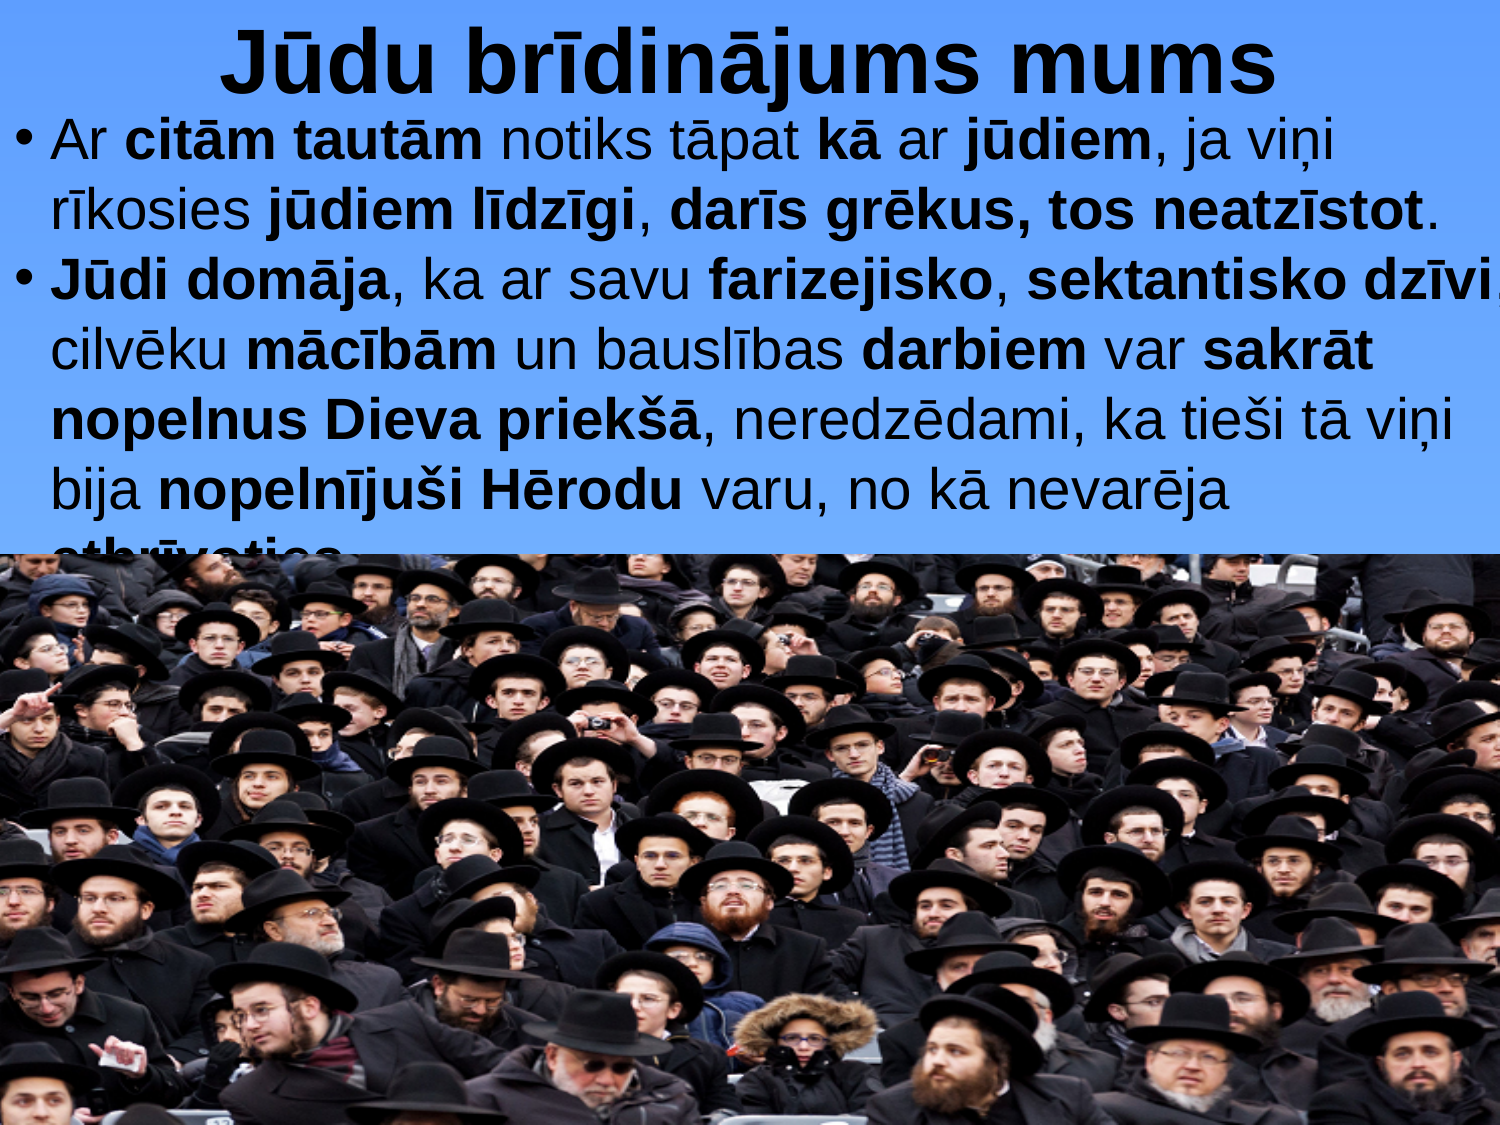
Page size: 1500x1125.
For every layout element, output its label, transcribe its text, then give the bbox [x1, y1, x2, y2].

title Jūdu brīdinājums mums [0, 0, 1500, 93]
picture [0, 554, 1500, 1125]
text_box Ar citām tautām notiks tāpat kā ar jūdiem, ja viņi rīkosies jūdiem līdzīgi, darīs grēkus, tos neatzīstot. Jūdi domāja, ka ar savu farizejisko, sektantisko dzīvi, cilvēku mācībām un bauslības darbiem var sakrāt nopelnus Dieva priekšā, neredzēdami, ka tieši tā viņi bija nopelnījuši Hērodu varu, no kā nevarēja atbrīvoties. [0, 93, 1500, 554]
